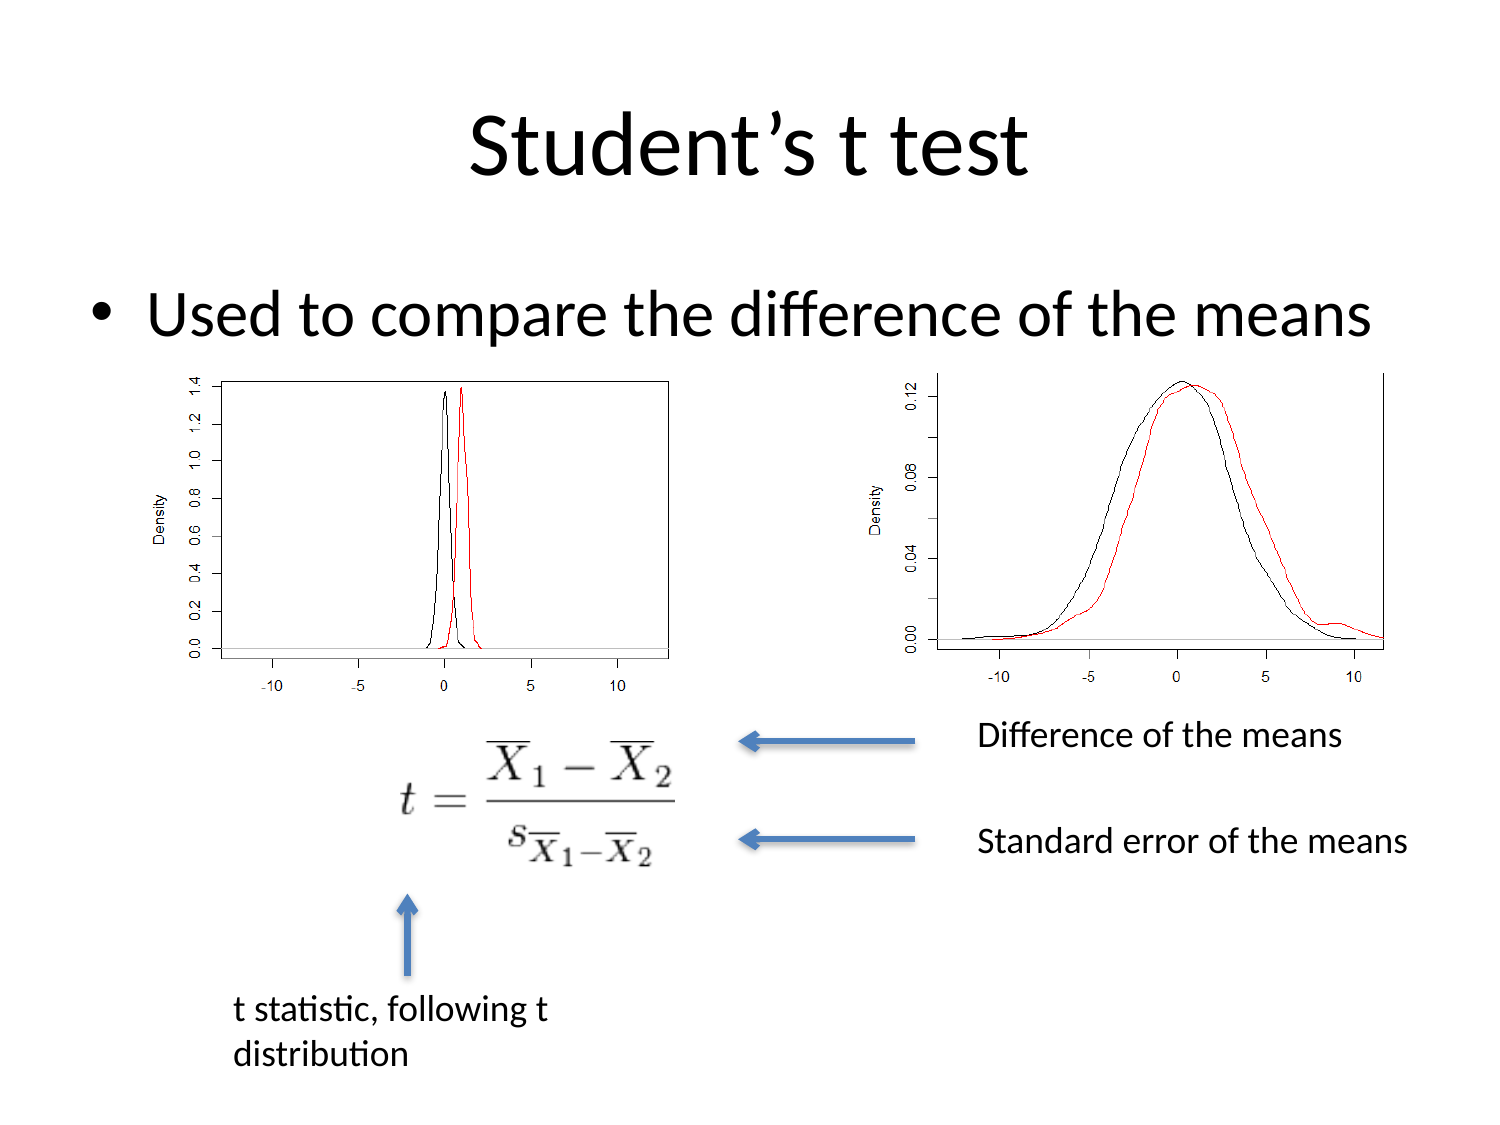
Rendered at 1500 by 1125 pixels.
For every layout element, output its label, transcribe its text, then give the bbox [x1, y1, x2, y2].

picture [400, 741, 675, 870]
text_box Standard error of the means [962, 808, 1447, 869]
text_box t statistic, following t distribution [218, 976, 597, 1081]
text_box Difference of the means [962, 702, 1365, 763]
picture [147, 373, 706, 695]
picture [862, 373, 1422, 686]
list Used to compare the difference of the means [75, 262, 1425, 1005]
title Student’s t test [75, 45, 1425, 233]
